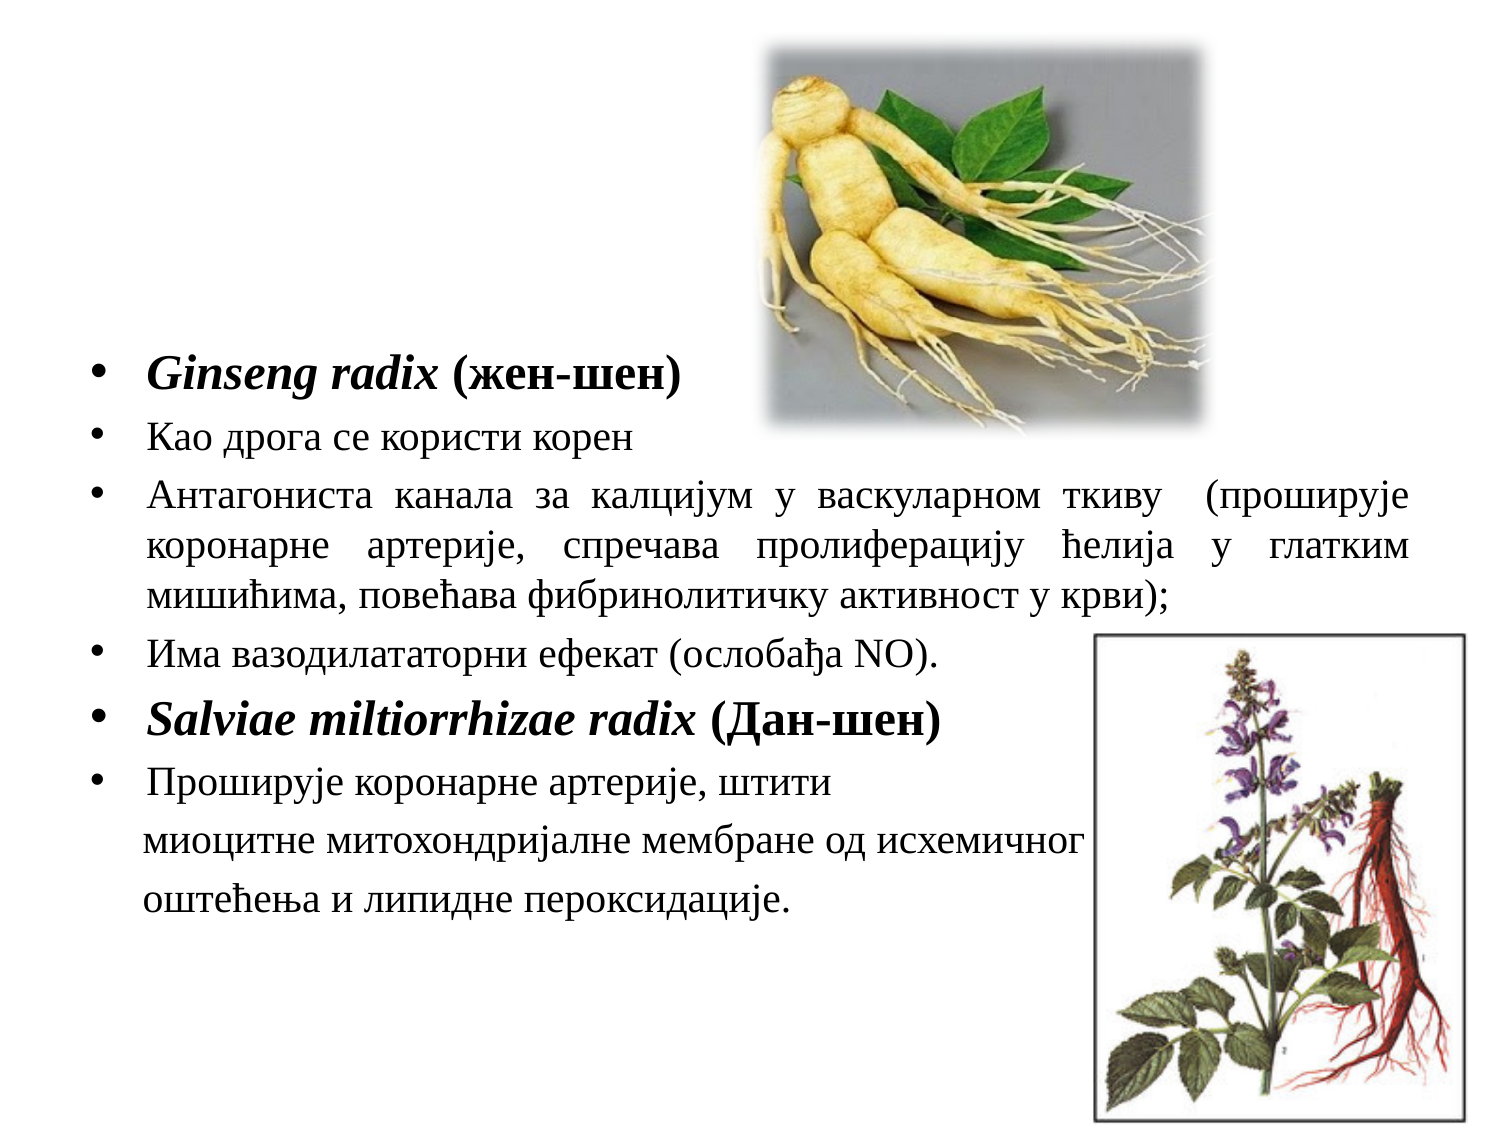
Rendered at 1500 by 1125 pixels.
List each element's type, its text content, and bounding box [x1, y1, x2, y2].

list Ginseng radix (жен-шен) Као дрога се користи корен Антагониста канала за калцијум у васкуларном ткиву (проширује коронарне артерије, спречава пролиферацију ћелија у глатким мишићима, повећава фибринолитичку активност у крви); Има вазодилататорни ефекат (ослобађа NO). Salviae miltiorrhizae radix (Дан-шен) Проширује коронарне артерије, штити миоцитне митохондријалне мембране од исхемичног оштећења и липидне пероксидације. [75, 262, 1425, 1005]
picture [749, 30, 1219, 442]
picture [1092, 632, 1468, 1125]
